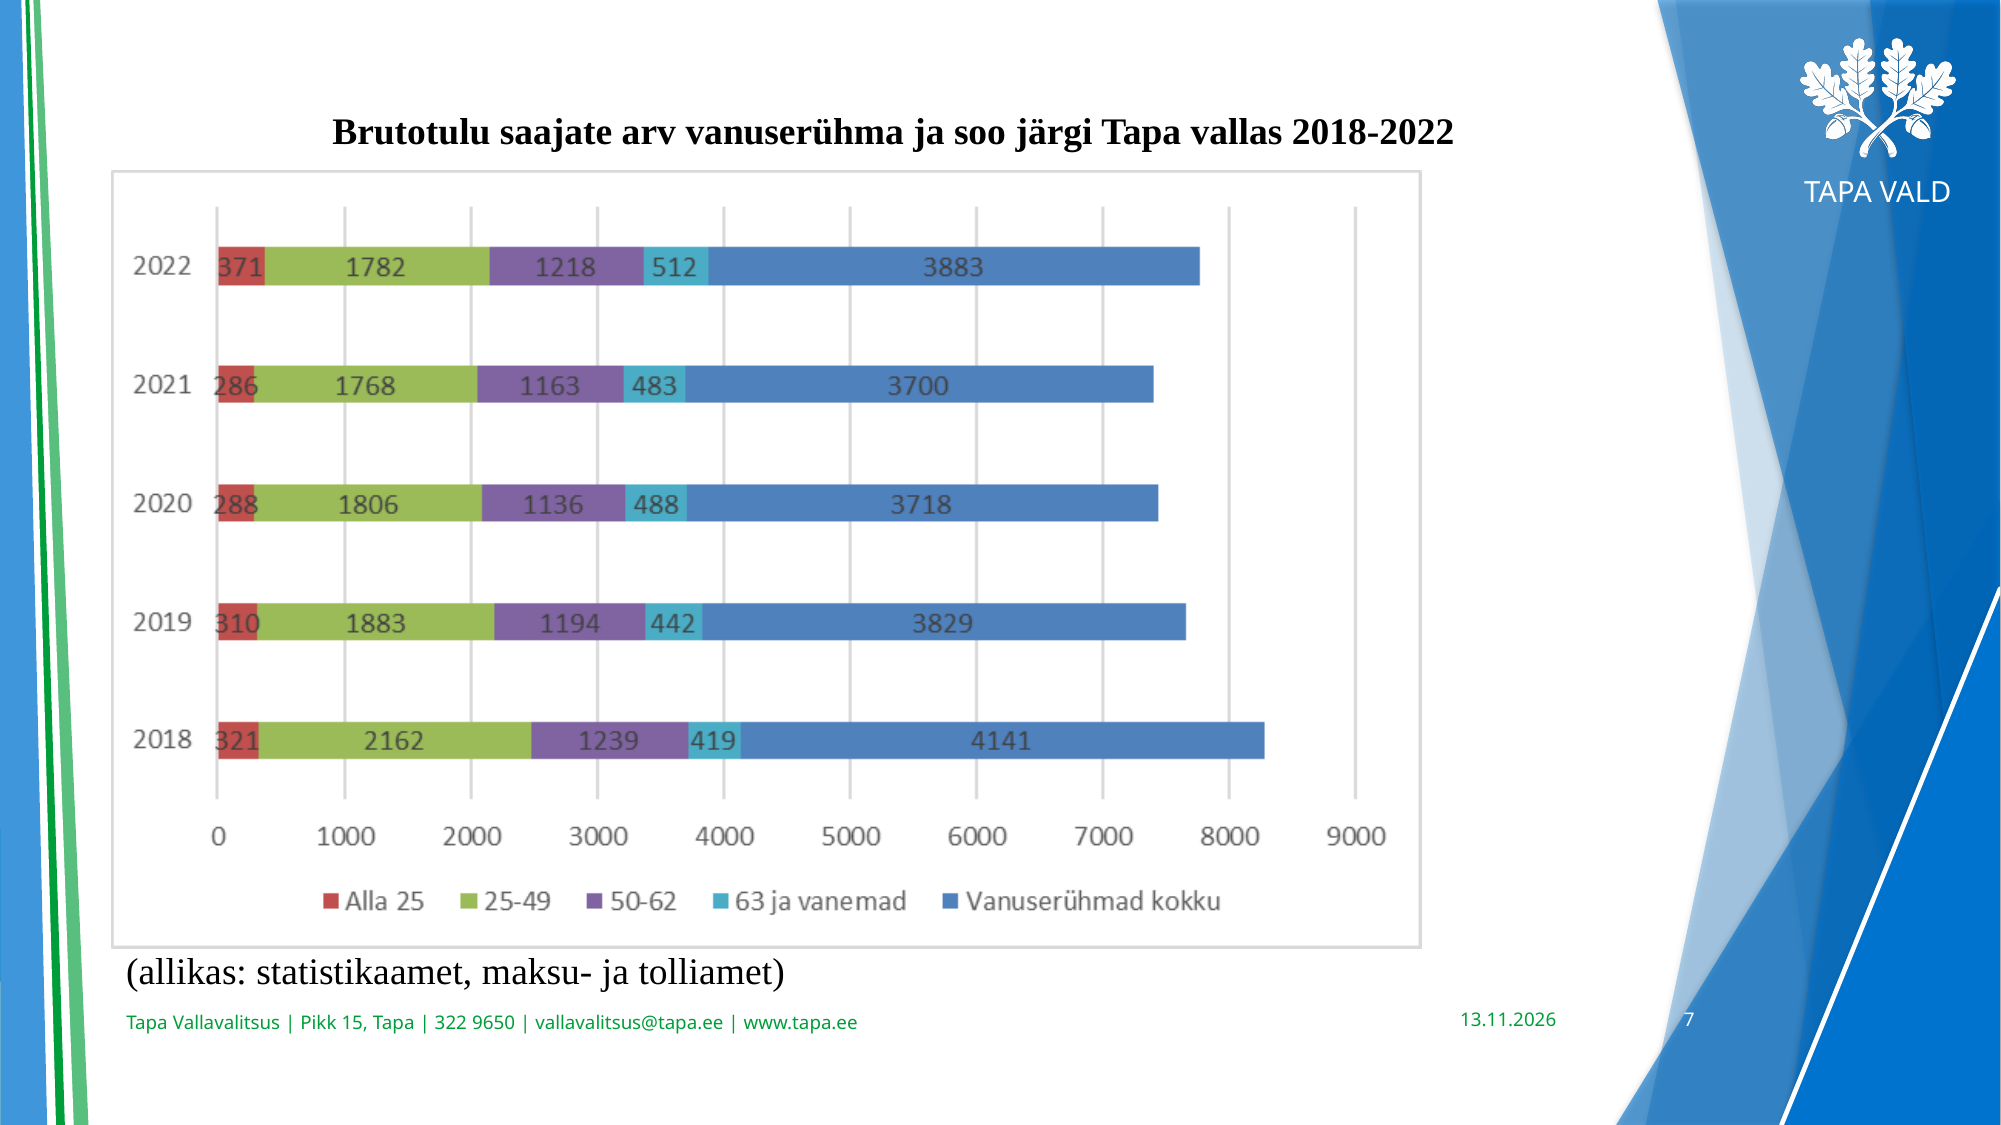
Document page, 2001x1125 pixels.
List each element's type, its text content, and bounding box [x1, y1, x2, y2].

slide_number 7 [1597, 990, 1710, 1051]
title Brutotulu saajate arv vanuserühma ja soo järgi Tapa vallas 2018-2022 [111, 99, 1677, 317]
text_box (allikas: statistikaamet, maksu- ja tolliamet) [111, 957, 981, 1000]
picture [1800, 38, 1956, 158]
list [110, 169, 1423, 949]
footer Tapa Vallavalitsus | Pikk 15, Tapa | 322 9650 | vallavalitsus@tapa.ee | www.tapa.ee [111, 992, 1396, 1053]
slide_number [1421, 990, 1572, 1051]
